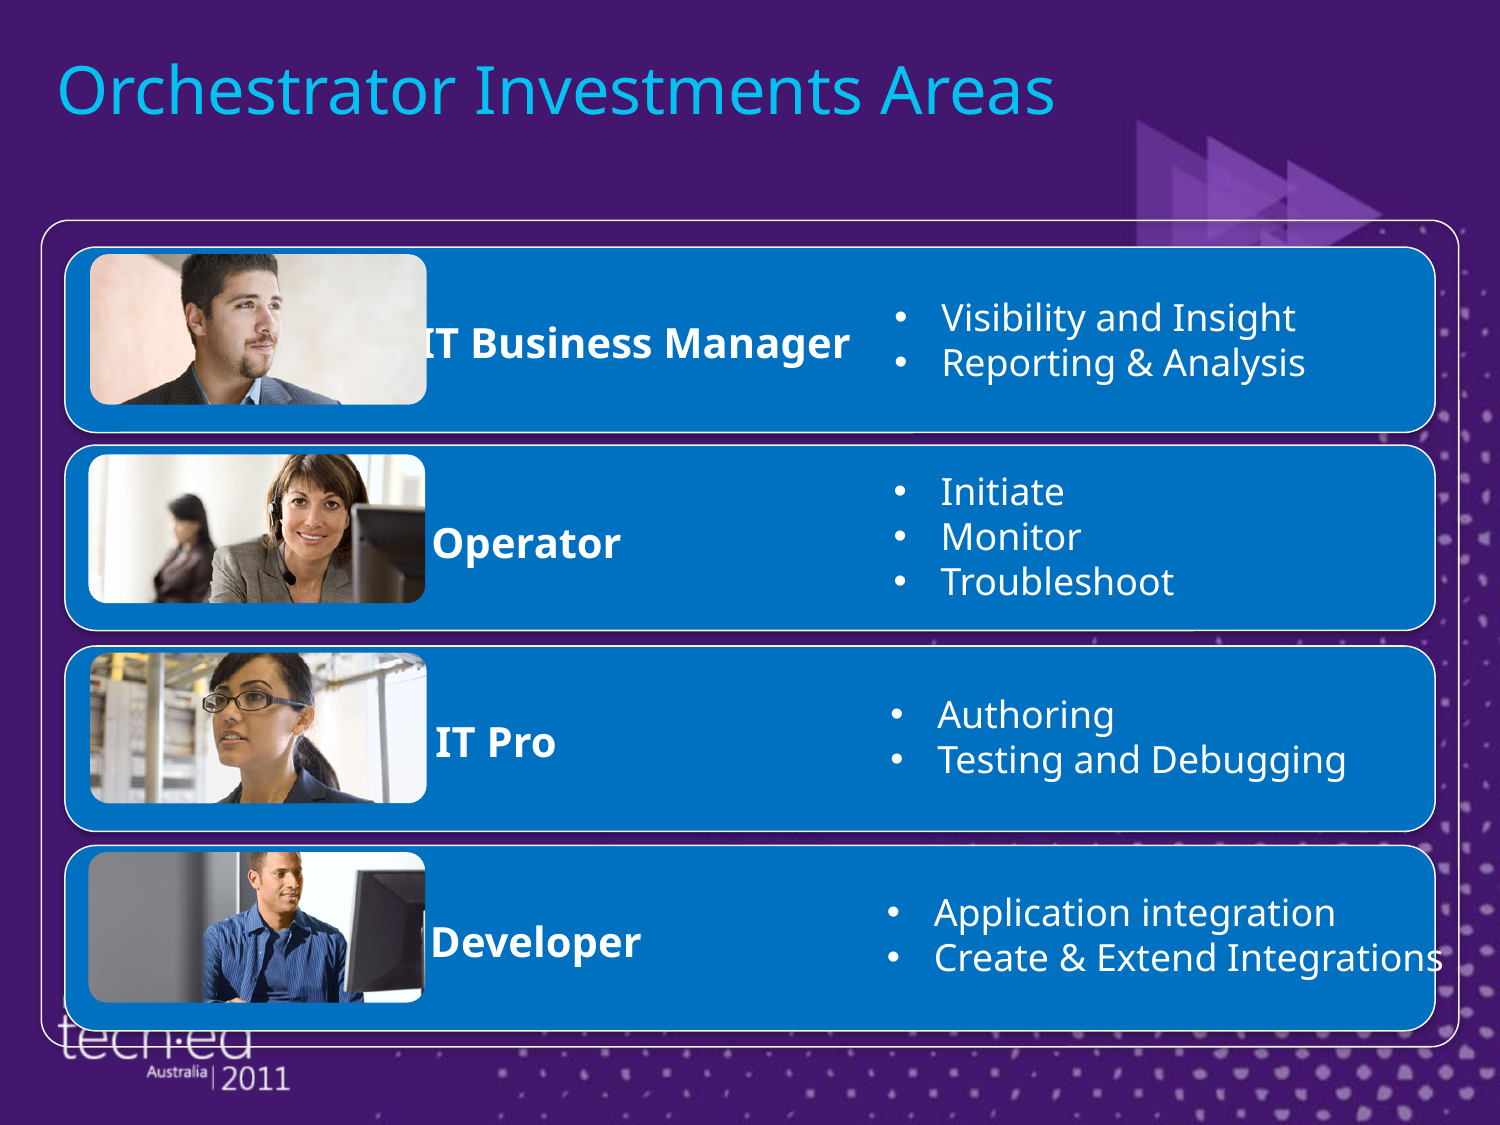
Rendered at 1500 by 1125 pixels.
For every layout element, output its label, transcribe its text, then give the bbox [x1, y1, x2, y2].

text_box Visibility and Insight Reporting & Analysis [879, 286, 1322, 392]
title Orchestrator Investments Areas [41, 42, 1414, 134]
text_box Authoring Testing and Debugging [875, 684, 1363, 789]
text_box Application integration Create & Extend Integrations [872, 881, 1459, 987]
text_box [41, 220, 1459, 1047]
text_box Initiate Monitor Troubleshoot [879, 460, 1190, 611]
picture [0, 0, 1500, 1125]
